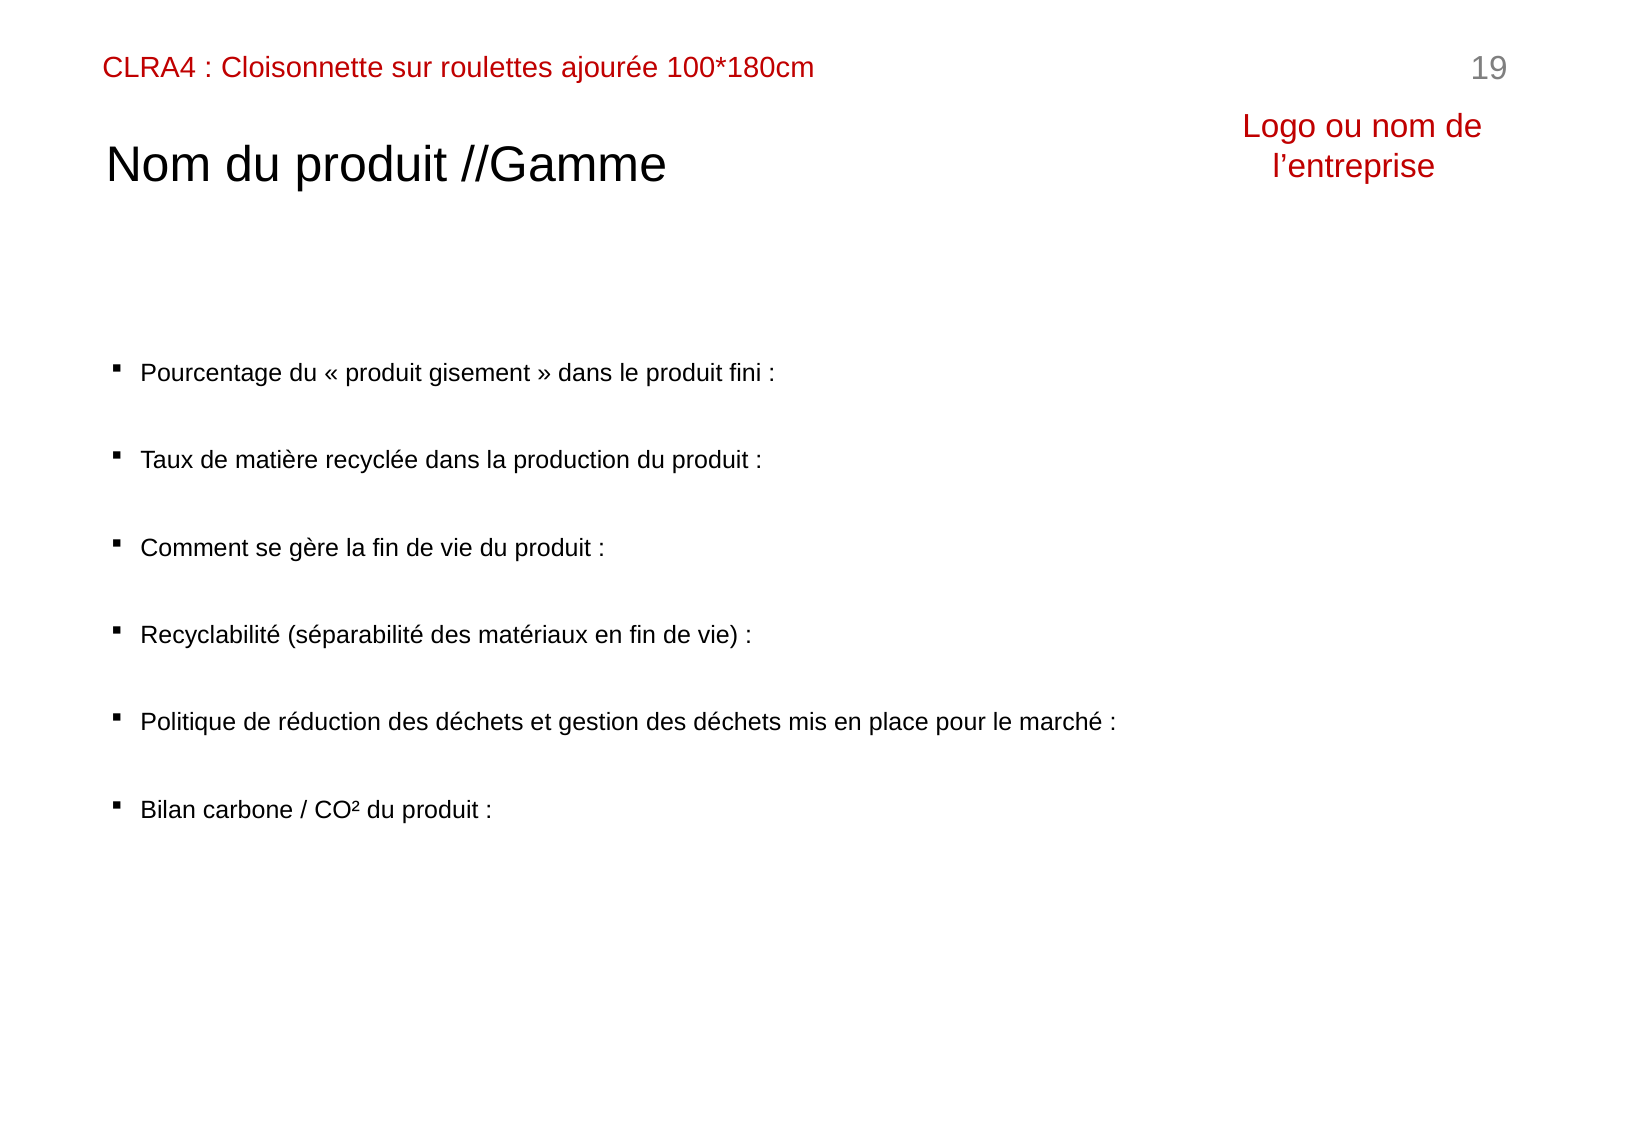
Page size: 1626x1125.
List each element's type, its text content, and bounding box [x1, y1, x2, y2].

title CLRA4 : Cloisonnette sur roulettes ajourée 100*180cm [102, 19, 1426, 109]
slide_number 19 [1426, 19, 1523, 91]
text_box Pourcentage du « produit gisement » dans le produit fini : Taux de matière recyclée dans la production du produit : Comment se gère la fin de vie du produit : Recyclabilité (séparabilité des matériaux en fin de vie) : Politique de réduction des déchets et gestion des déchets mis en place pour le marché : Bilan carbone / CO² du produit : [81, 304, 1333, 1067]
list Nom du produit //Gamme [91, 109, 1523, 215]
text_box Logo ou nom de l’entreprise [1141, 91, 1567, 197]
